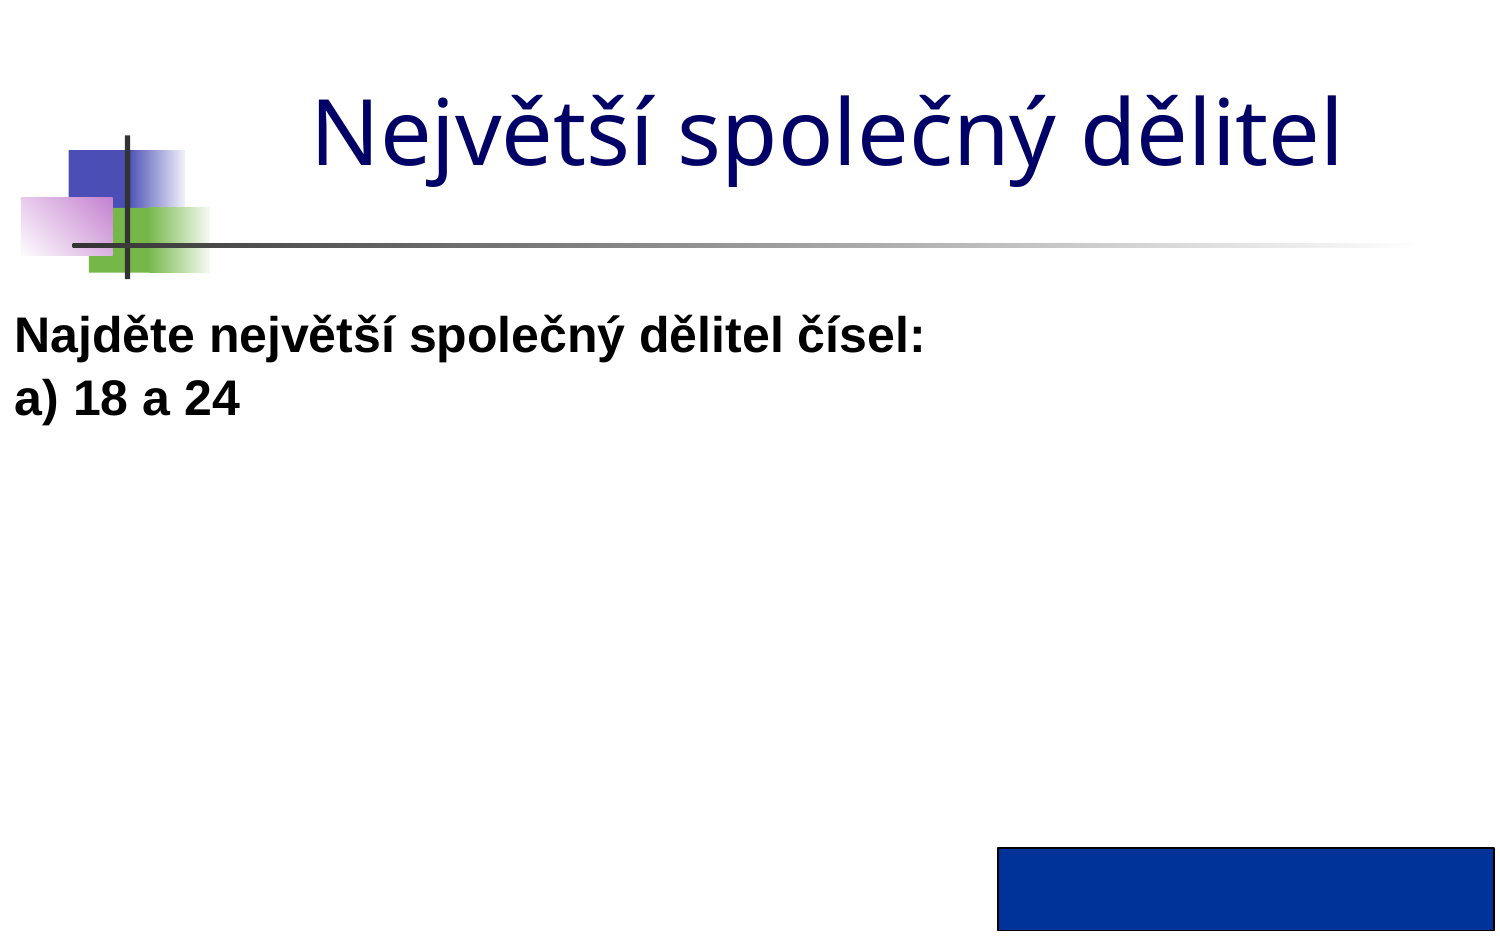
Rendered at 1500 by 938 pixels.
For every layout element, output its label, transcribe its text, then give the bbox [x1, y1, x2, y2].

text_box [997, 847, 1494, 931]
text_box Najděte největší společný dělitel čísel: [0, 295, 1211, 370]
text_box a) 18 a 24 [0, 357, 302, 433]
title Největší společný dělitel [188, 29, 1468, 230]
